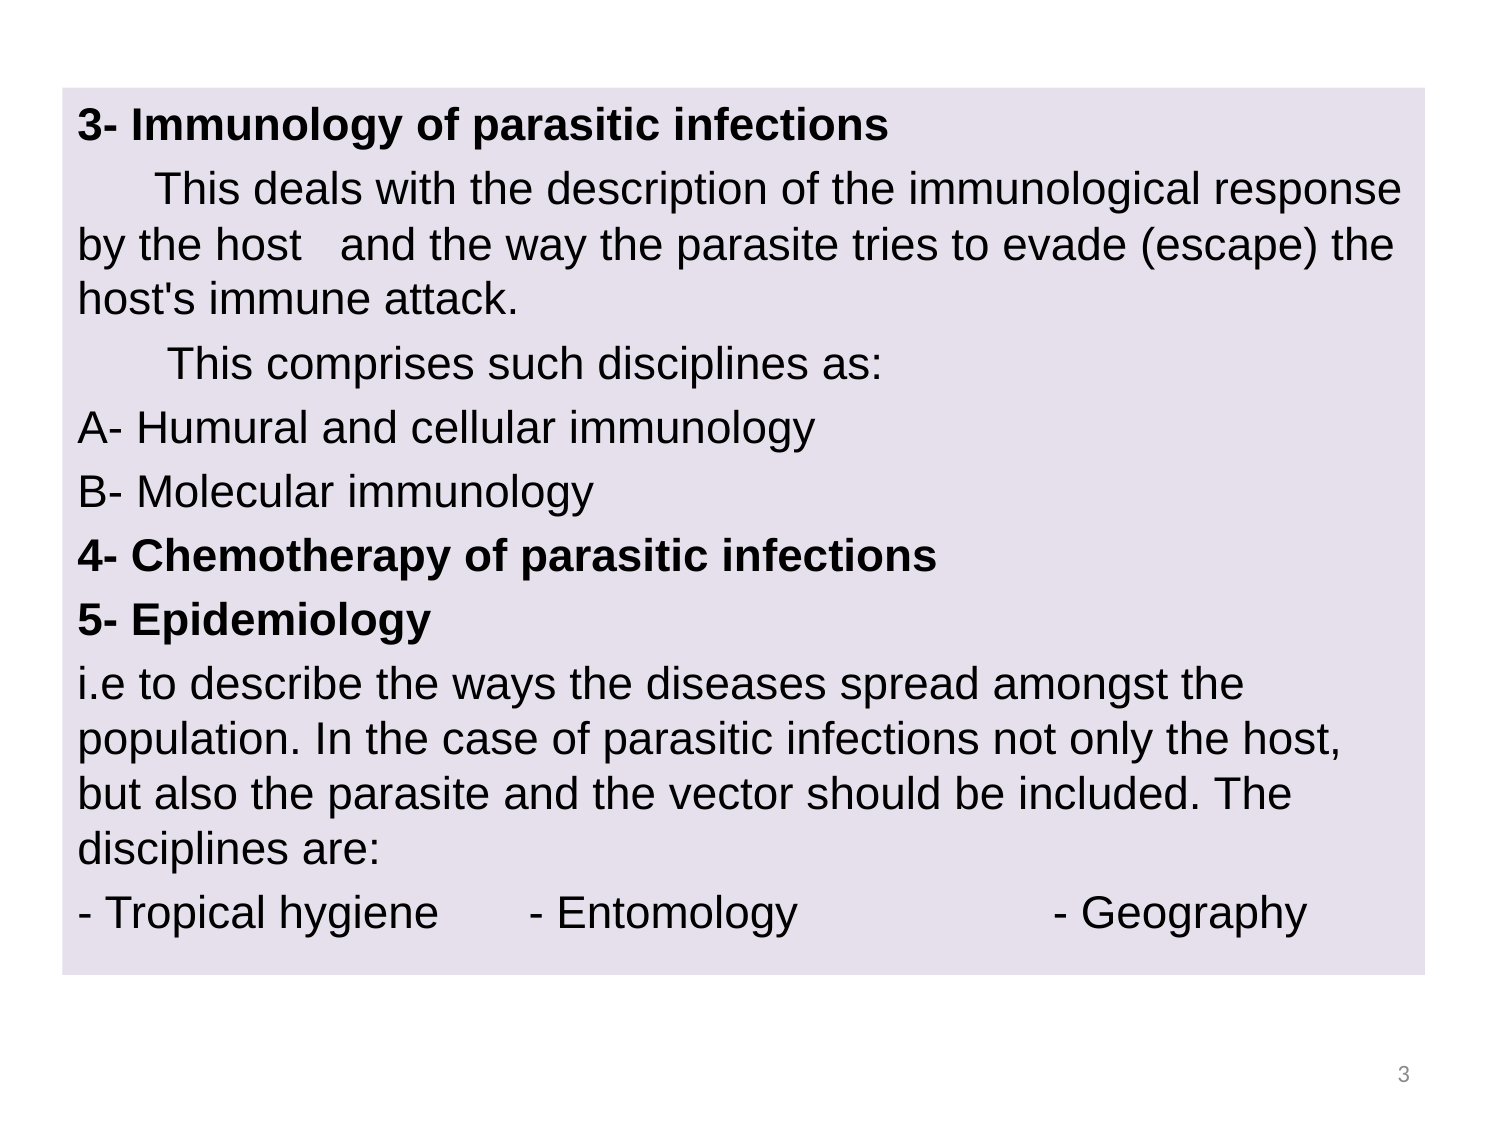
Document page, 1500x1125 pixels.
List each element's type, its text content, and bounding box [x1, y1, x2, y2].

slide_number 3 [1074, 1042, 1425, 1103]
list 3- Immunology of parasitic infections This deals with the description of the immunological response by the host and the way the parasite tries to evade (escape) the host's immune attack. This comprises such disciplines as: A- Humural and cellular immunology B- Molecular immunology 4- Chemotherapy of parasitic infections 5- Epidemiology i.e to describe the ways the diseases spread amongst the population. In the case of parasitic infections not only the host, but also the parasite and the vector should be included. The disciplines are: - Tropical hygiene - Entomology - Geography [62, 87, 1425, 975]
